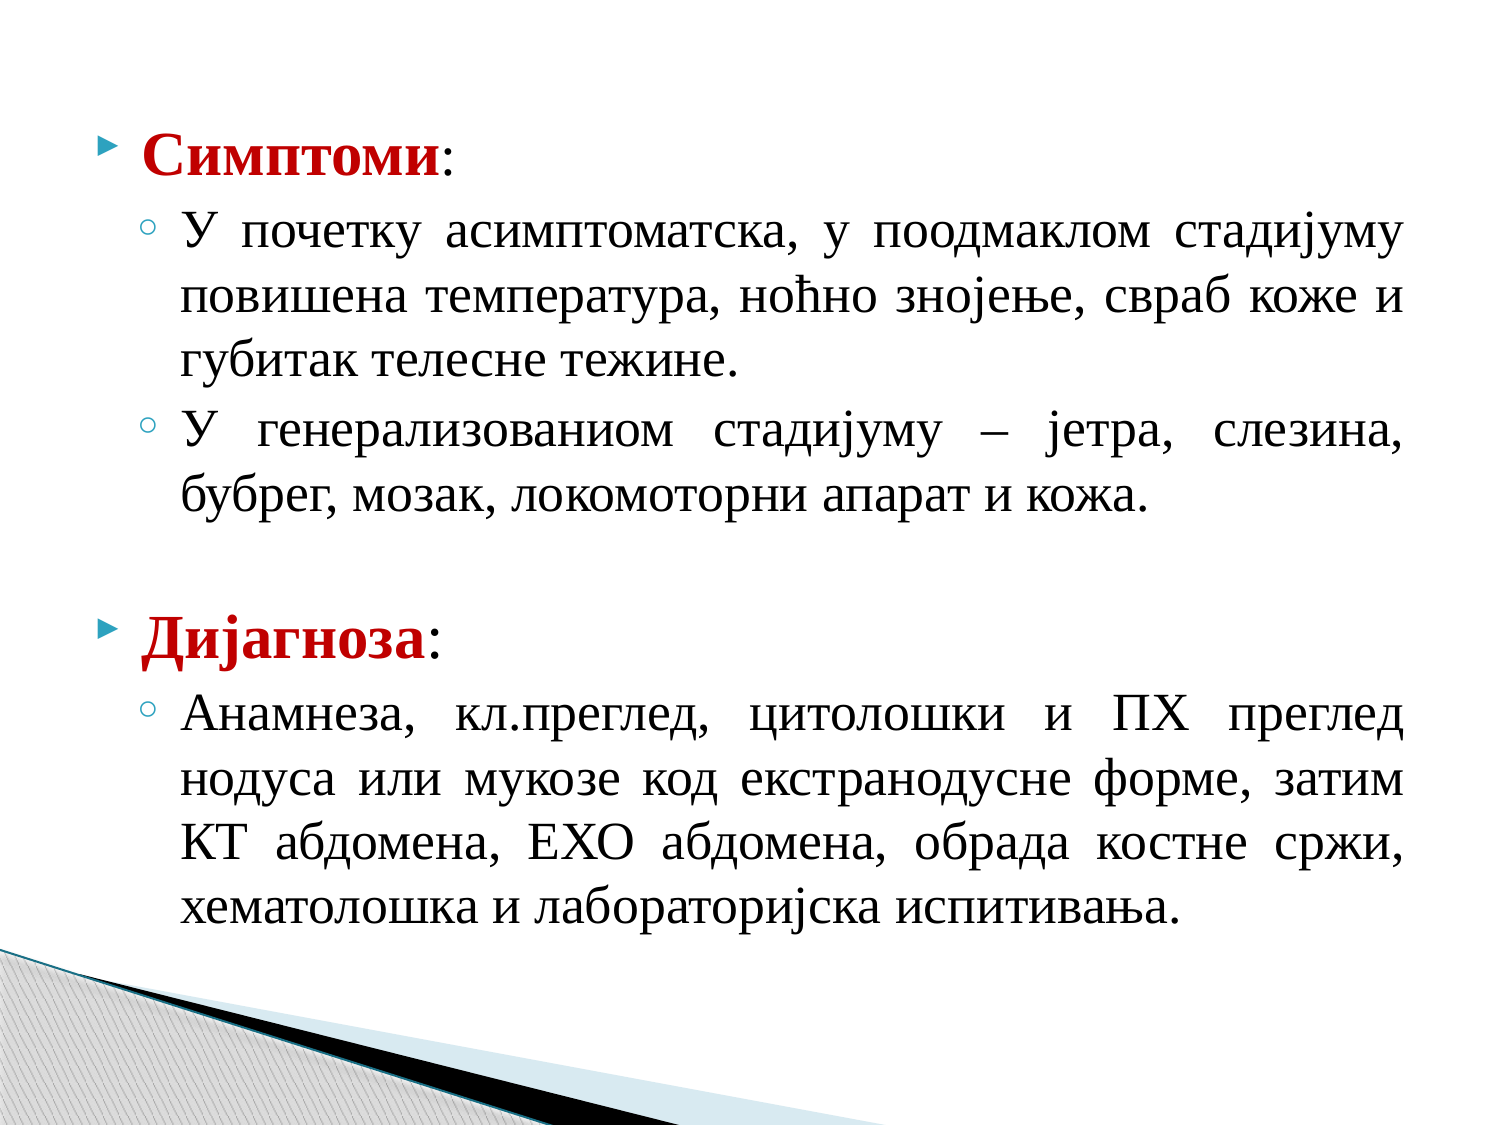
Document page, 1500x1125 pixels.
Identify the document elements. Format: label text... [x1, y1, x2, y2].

list Симптоми: У почетку асимптоматска, у поодмаклом стадијуму повишена температура, ноћно знојење, свраб коже и губитак телесне тежине. У генерализованиом стадијуму – јетра, слезина, бубрег, мозак, локомоторни апарат и кожа. Дијагноза: Анамнеза, кл.преглед, цитолошки и ПХ преглед нодуса или мукозе код екстранодусне форме, затим КТ абдомена, ЕХО абдомена, обрада костне сржи, хематолошка и лабораторијска испитивања. [70, 105, 1421, 962]
